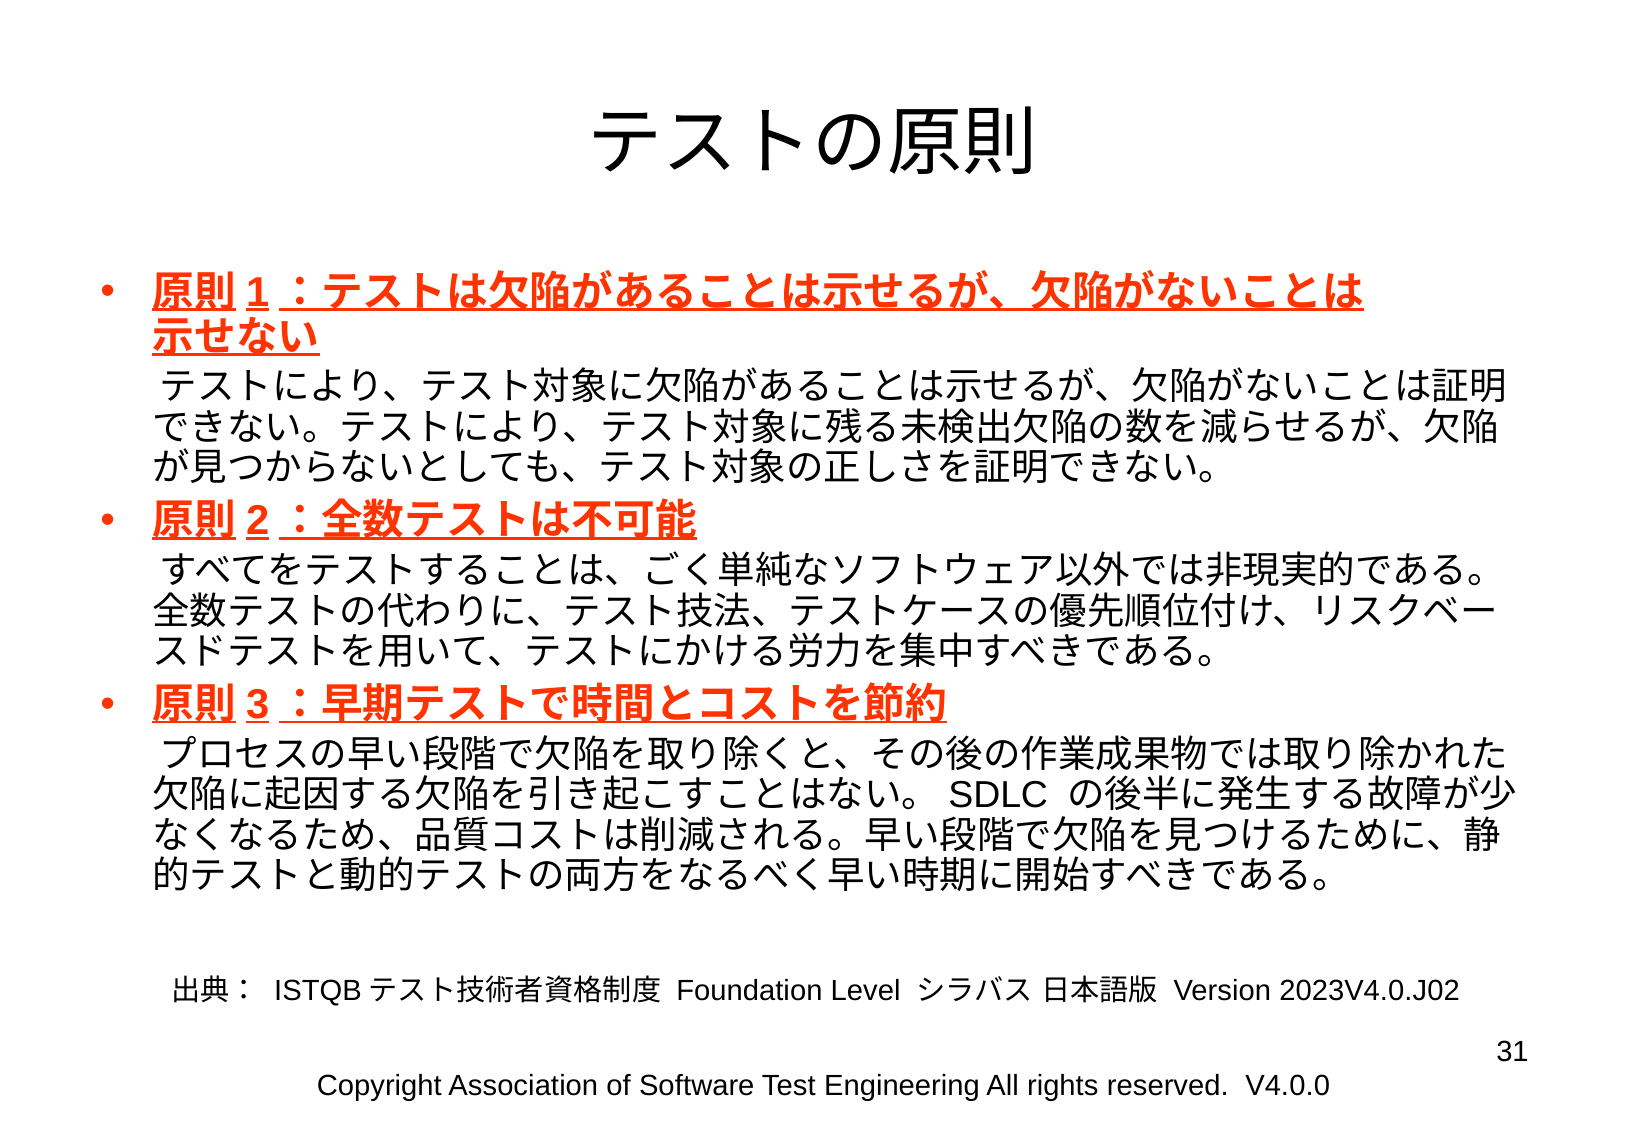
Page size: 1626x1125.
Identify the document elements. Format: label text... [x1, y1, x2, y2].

title テストの原則 [81, 45, 1544, 233]
slide_number ‹#› [1164, 1024, 1544, 1103]
text_box 出典： ISTQBテスト技術者資格制度 Foundation Level シラバス 日本語版 Version 2023V4.0.J02 [51, 964, 1580, 1014]
list 原則1：テストは欠陥があることは示せるが、欠陥がないことは 示せない テストにより、テスト対象に欠陥があることは示せるが、欠陥がないことは証明できない。テストにより、テスト対象に残る未検出欠陥の数を減らせるが、欠陥が見つからないとしても、テスト対象の正しさを証明できない。 原則2：全数テストは不可能 すべてをテストすることは、ごく単純なソフトウェア以外では非現実的である。全数テストの代わりに、テスト技法、テストケースの優先順位付け、リスクベースドテストを用いて、テストにかける労力を集中すべきである。 原則3：早期テストで時間とコストを節約 プロセスの早い段階で欠陥を取り除くと、その後の作業成果物では取り除かれた欠陥に起因する欠陥を引き起こすことはない。SDLC の後半に発生する故障が少なくなるため、品質コストは削減される。早い段階で欠陥を見つけるために、静的テストと動的テストの両方をなるべく早い時期に開始すべきである。 [81, 262, 1544, 916]
footer Copyright Association of Software Test Engineering All rights reserved. V4.0.0 [233, 1058, 1415, 1103]
